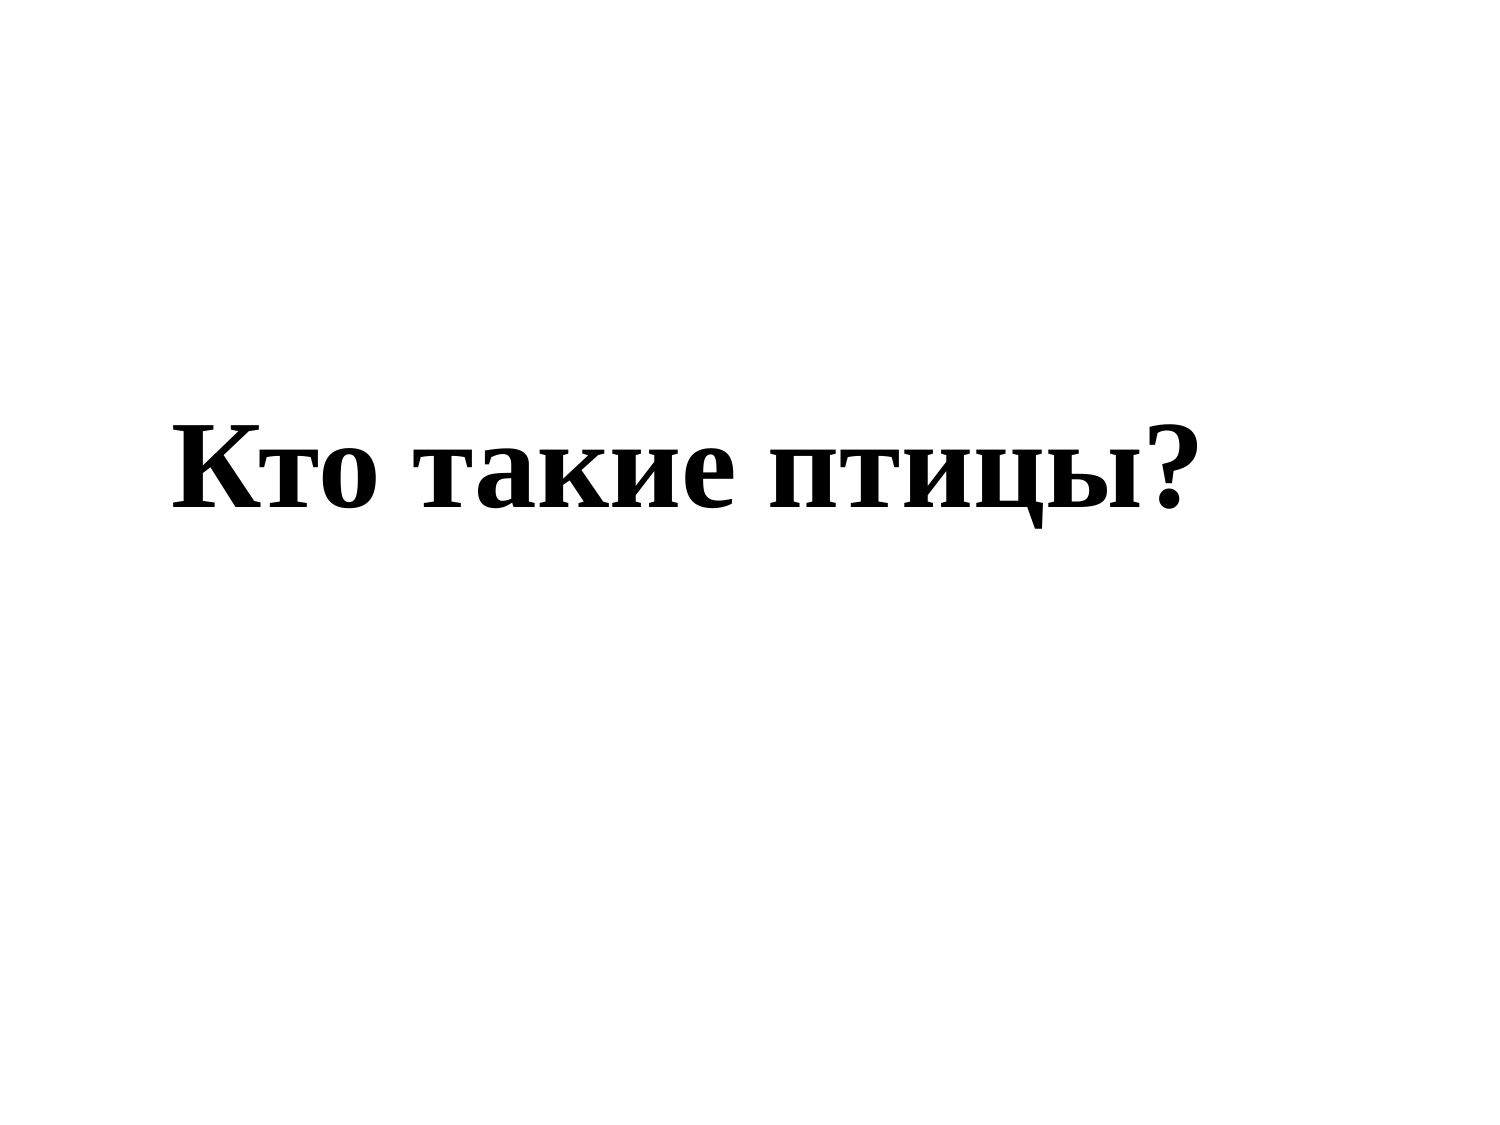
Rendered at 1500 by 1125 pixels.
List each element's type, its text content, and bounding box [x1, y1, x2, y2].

text_box Кто такие птицы? [93, 374, 1301, 540]
